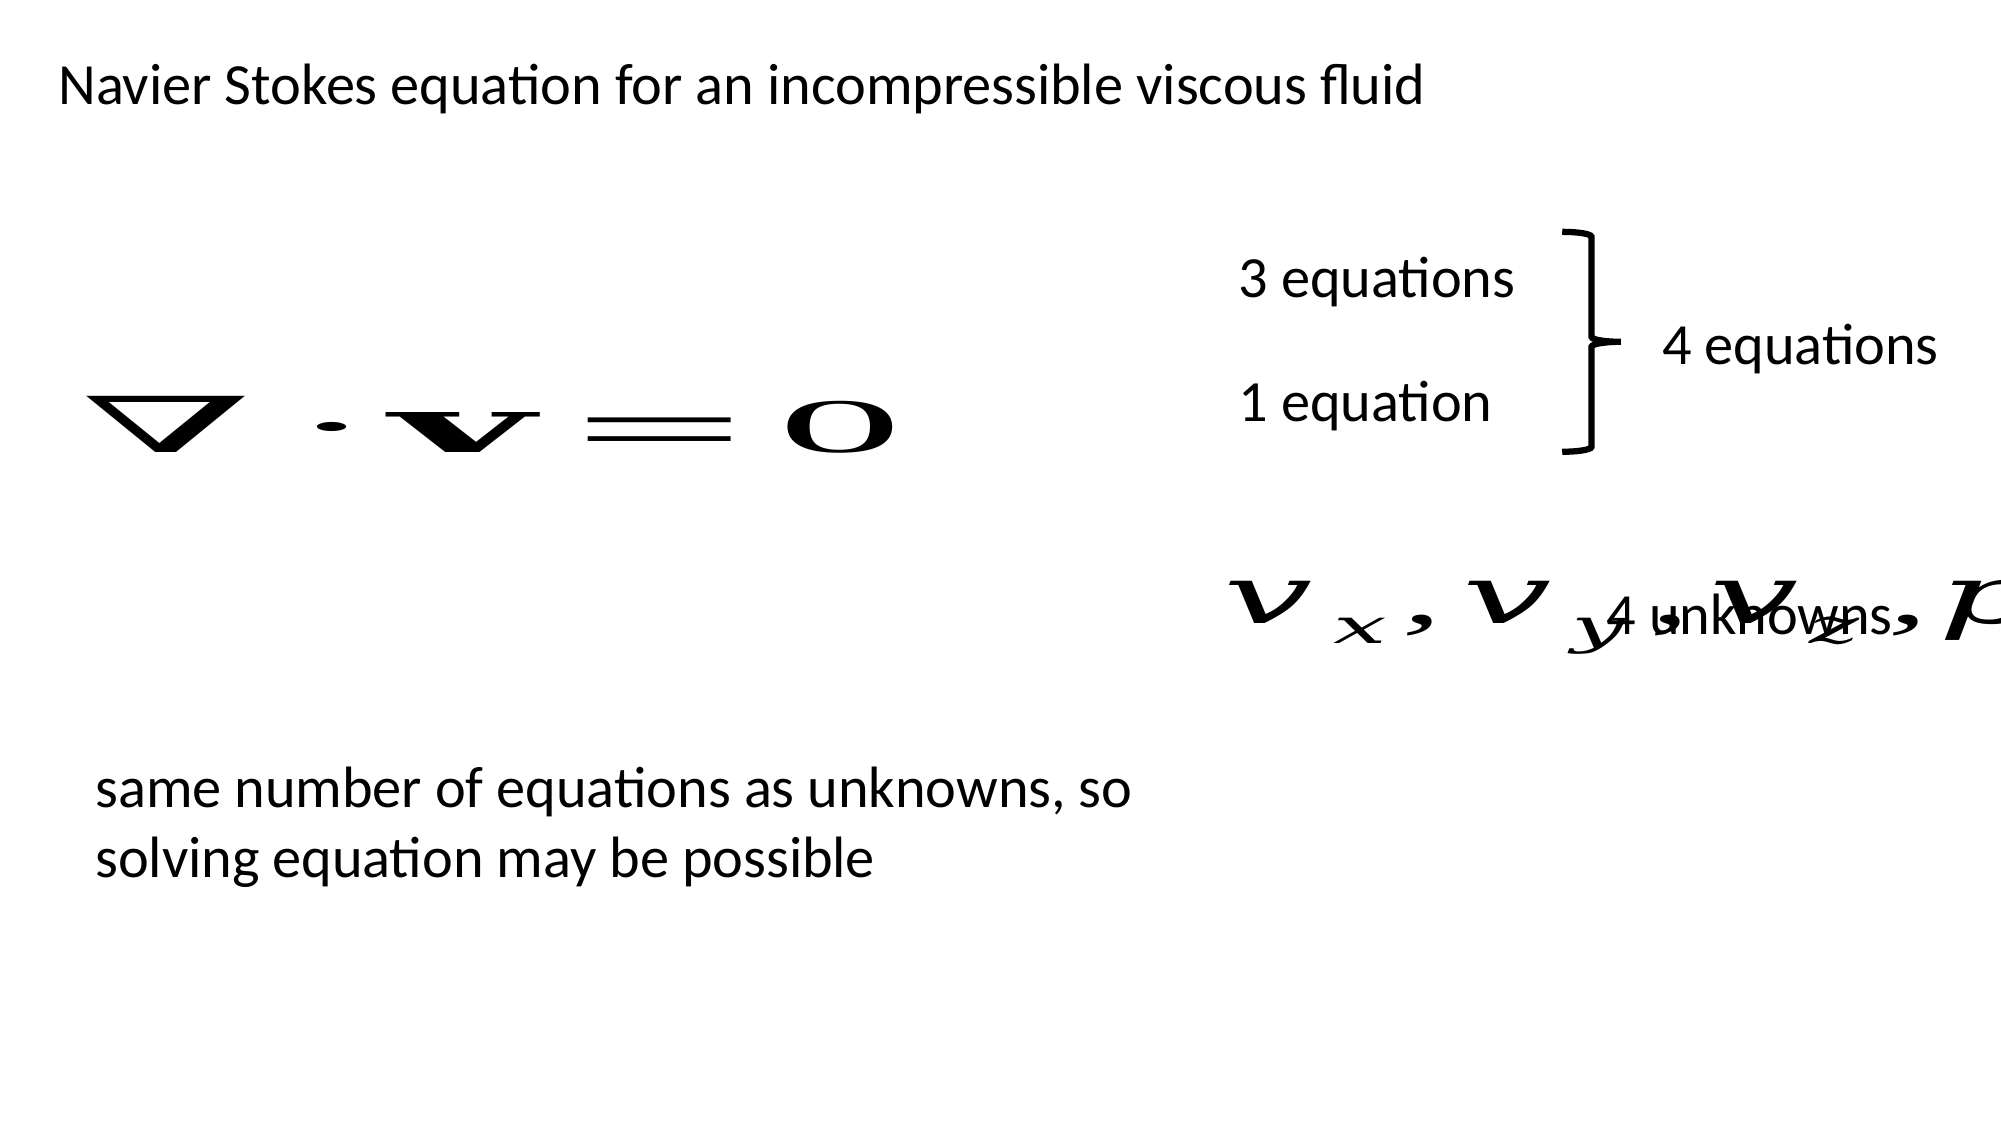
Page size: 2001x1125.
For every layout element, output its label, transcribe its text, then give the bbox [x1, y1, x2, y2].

text_box 4 equations [1647, 298, 2000, 384]
text_box 3 equations [1223, 231, 1577, 317]
text_box 4 unknowns [1591, 568, 1931, 654]
text_box [1562, 231, 1621, 453]
text_box Navier Stokes equation for an incompressible viscous fluid [43, 39, 1815, 124]
text_box 1 equation [1223, 355, 1577, 440]
text_box same number of equations as unknowns, so solving equation may be possible [80, 742, 1205, 897]
